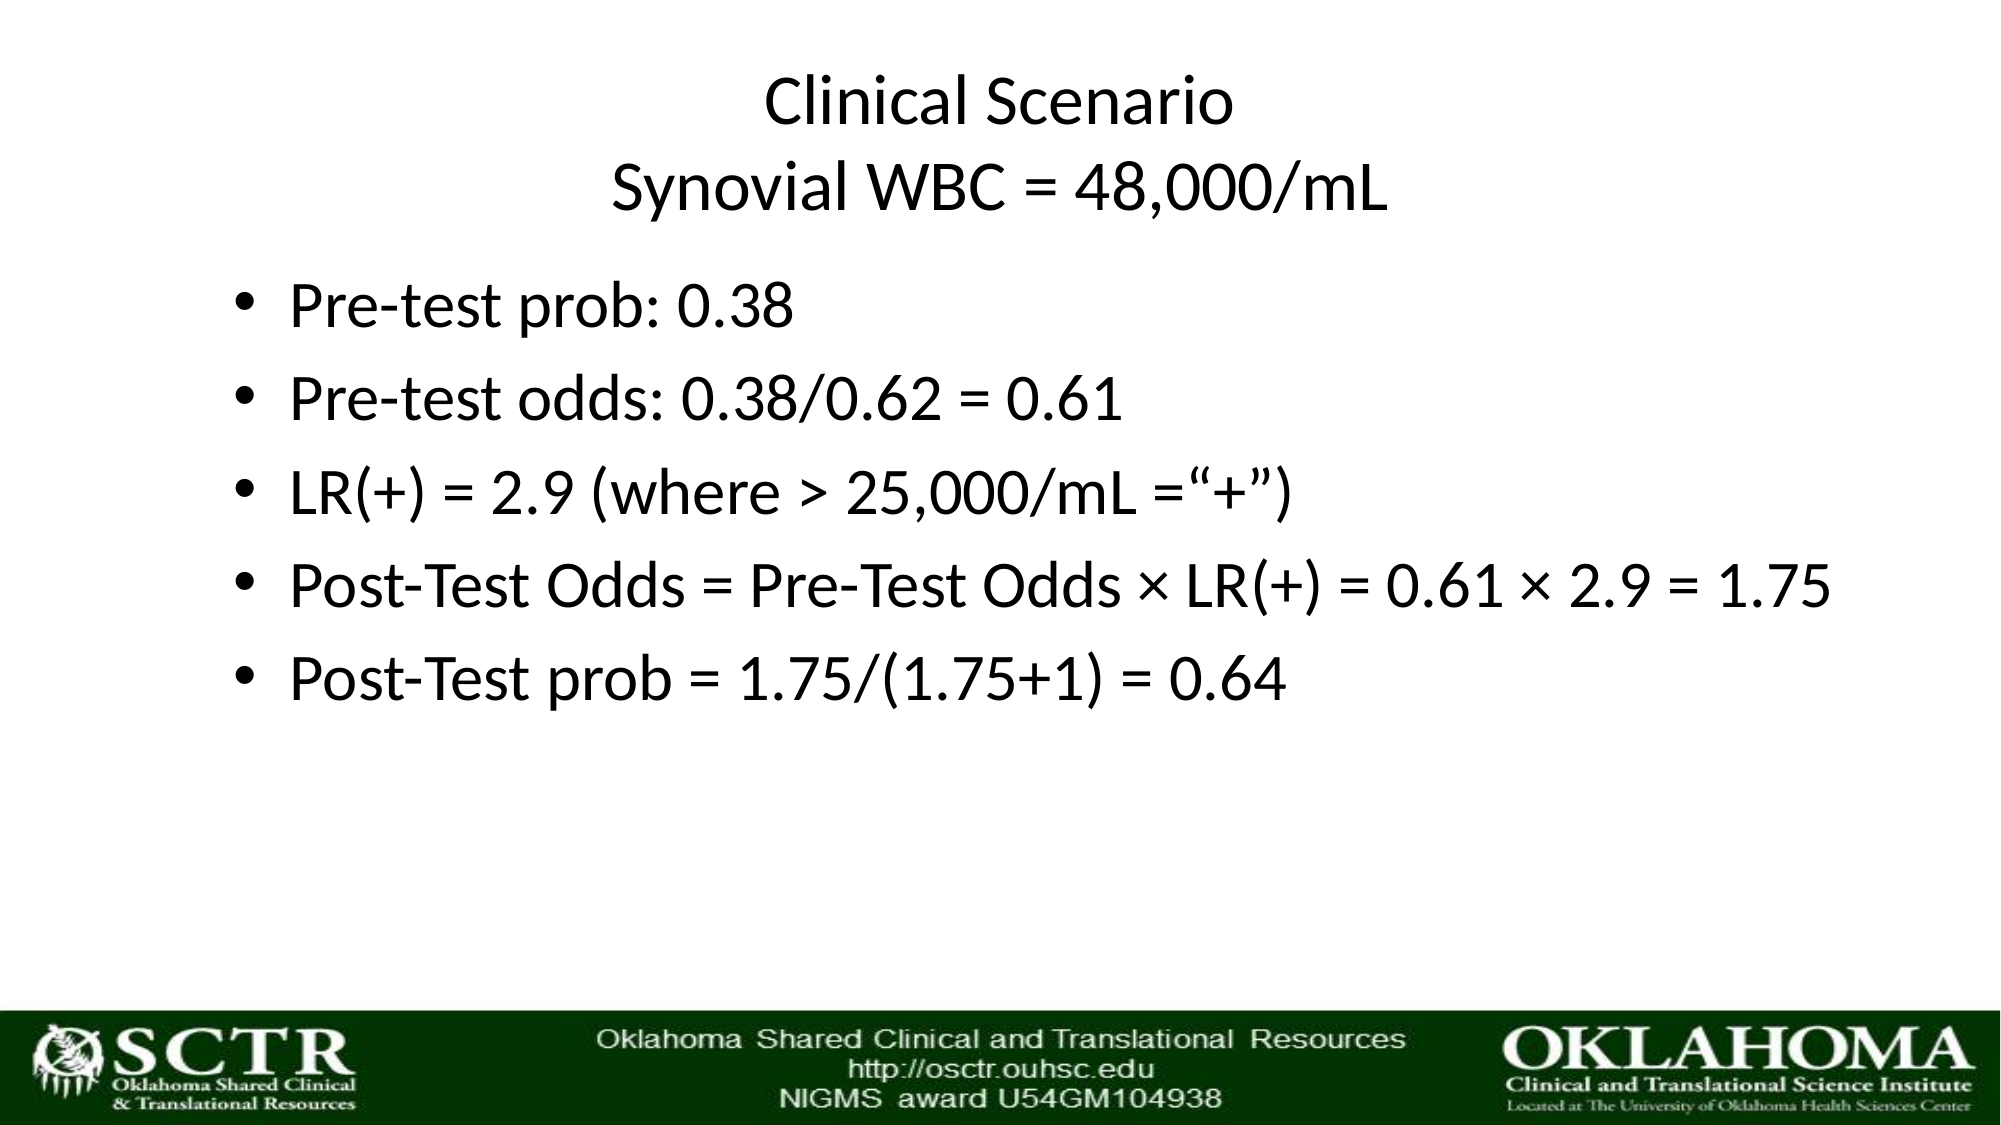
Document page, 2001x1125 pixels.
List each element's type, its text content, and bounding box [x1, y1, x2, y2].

list Pre-test prob: 0.38 Pre-test odds: 0.38/0.62 = 0.61 LR(+) = 2.9 (where > 25,000/mL =“+”) Post-Test Odds = Pre-Test Odds × LR(+) = 0.61 × 2.9 = 1.75 Post-Test prob = 1.75/(1.75+1) = 0.64 [218, 253, 1867, 927]
title Clinical Scenario Synovial WBC = 48,000/mL [99, 45, 1900, 233]
picture [0, 0, 2001, 1125]
